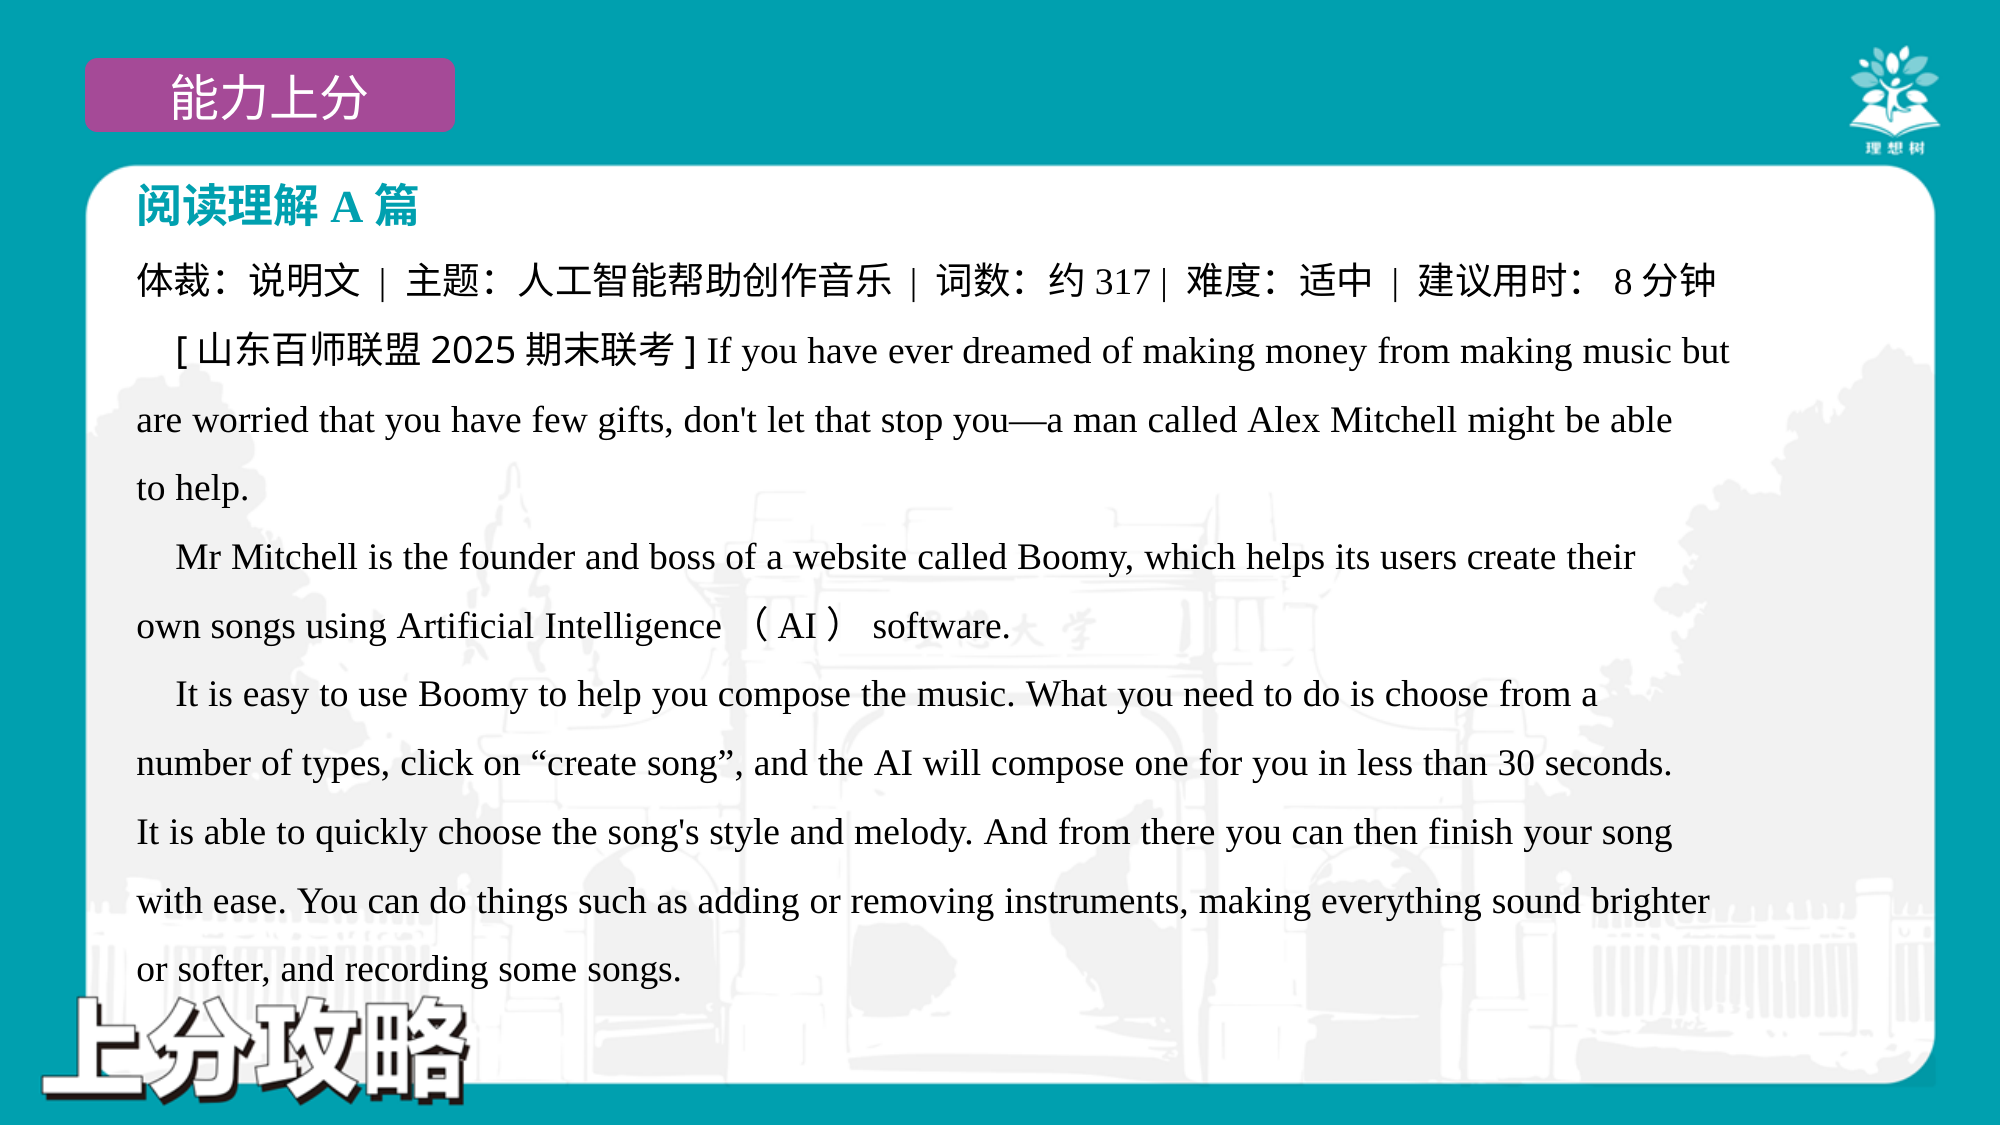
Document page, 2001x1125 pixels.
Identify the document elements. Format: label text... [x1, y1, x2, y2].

picture [0, 0, 2000, 1125]
text_box 阅读理解A篇 [136, 176, 1865, 232]
text_box 体裁：说明文 | 主题：人工智能帮助创作音乐 | 词数：约317 | 难度：适中 | 建议用时：8分钟 [山东百师联盟2025期末联考] If you have ever dreamed of making money from making music but are worried that you have few gifts, don't let that stop you—a man called Alex Mitchell might be able to help. Mr Mitchell is the founder and boss of a website called Boomy, which helps its users create their own songs using Artificial Intelligence（AI）software. It is easy to use Boomy to help you compose the music. What you need to do is choose from a number of types, click on “create song”, and the AI will compose one for you in less than 30 seconds. It is able to quickly choose the song's style and melody. And from there you can then finish your song with ease. You can do things such as adding or removing instruments, making everything sound brighter or softer, and recording some songs. [136, 233, 1865, 921]
